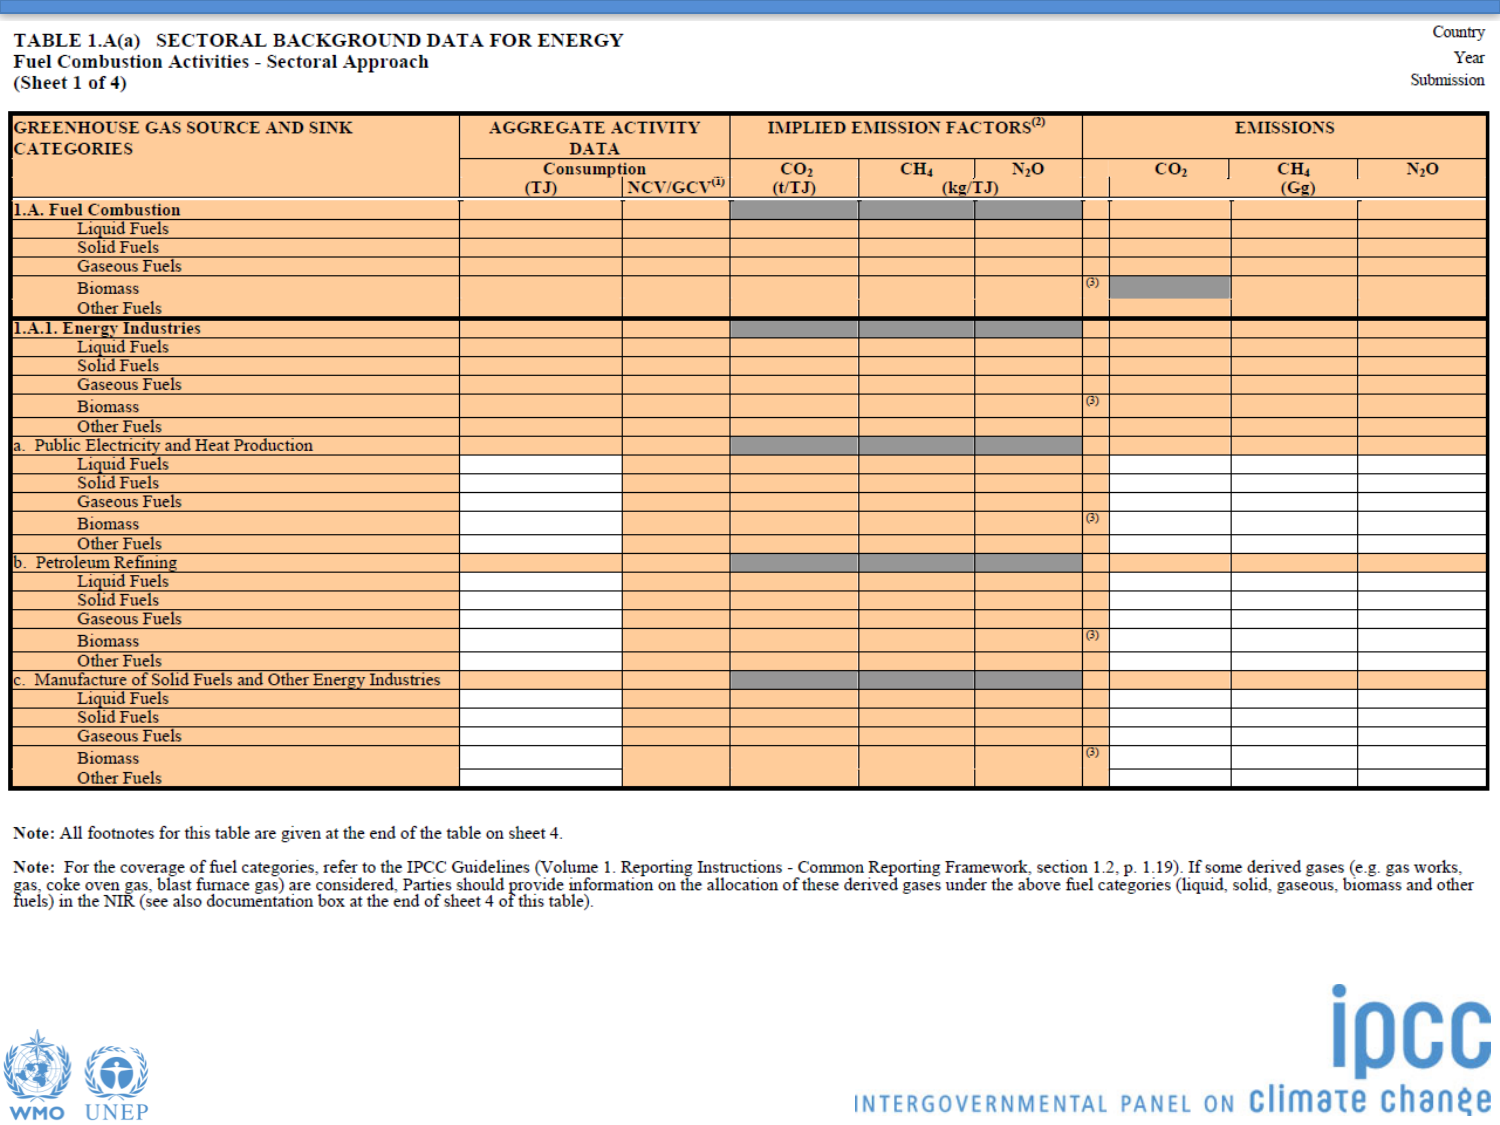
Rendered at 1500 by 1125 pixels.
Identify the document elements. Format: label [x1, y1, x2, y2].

picture [0, 1027, 153, 1125]
picture [855, 984, 1491, 1116]
picture [0, 20, 1500, 915]
